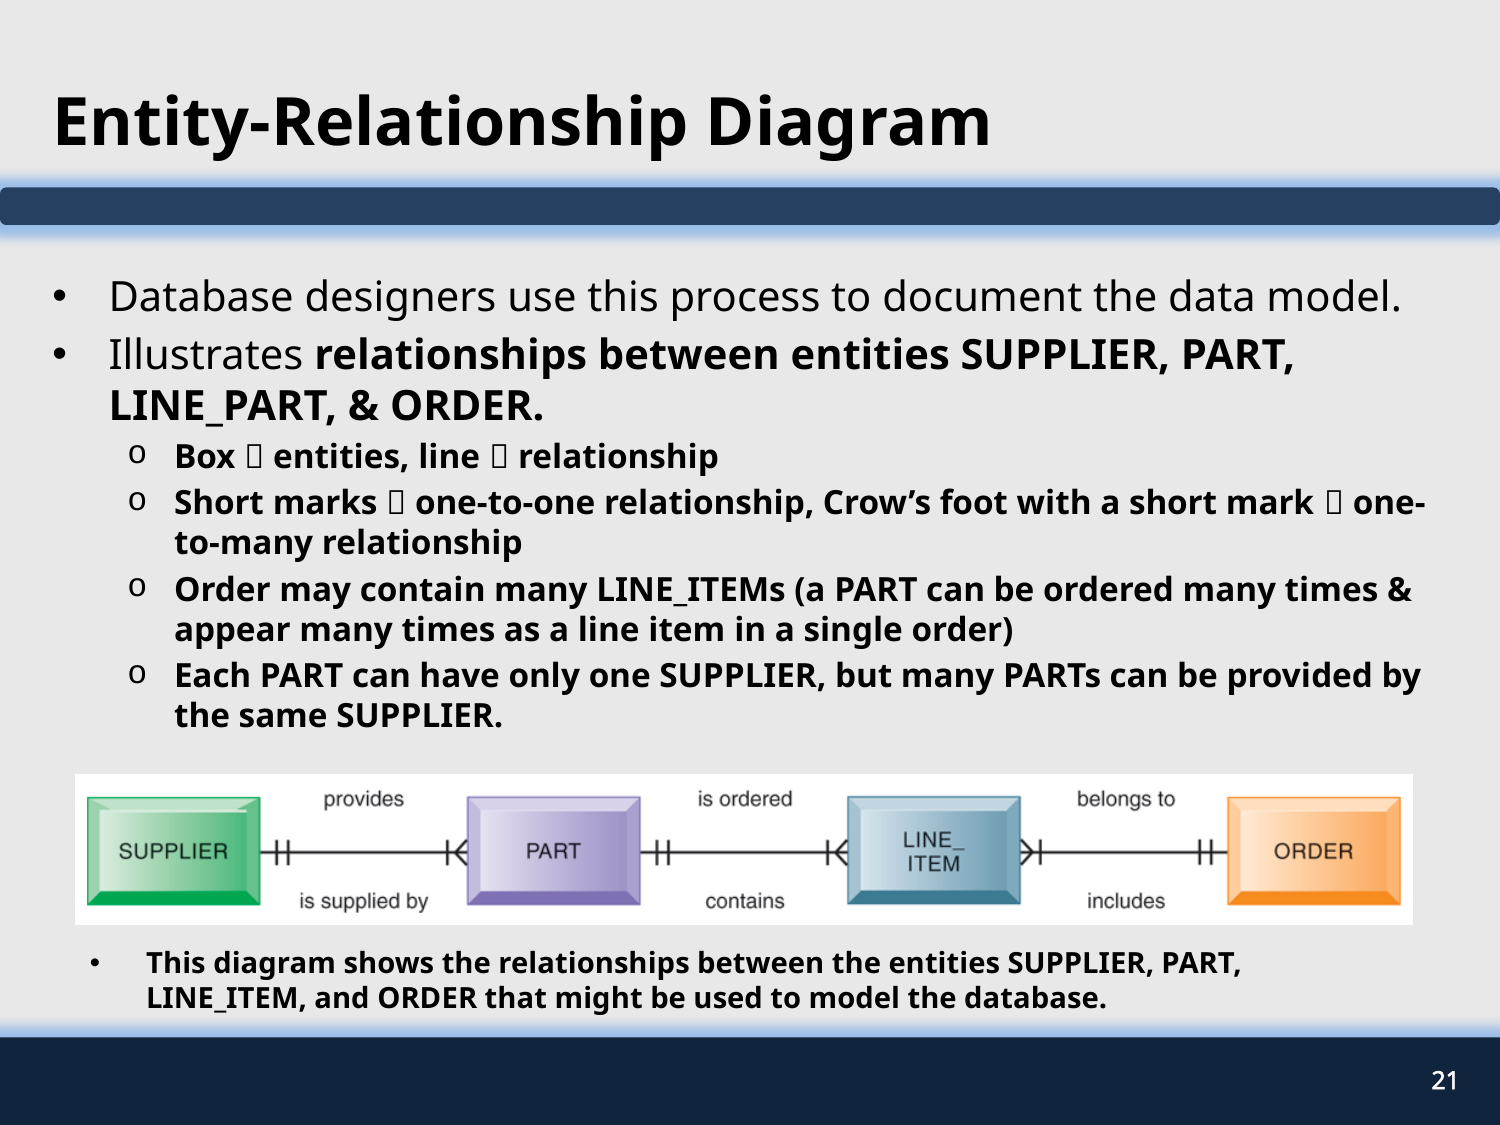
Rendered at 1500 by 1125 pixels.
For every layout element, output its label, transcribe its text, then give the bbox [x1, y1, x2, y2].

list Database designers use this process to document the data model. Illustrates relationships between entities SUPPLIER, PART, LINE_PART, & ORDER. Box  entities, line  relationship Short marks  one-to-one relationship, Crow’s foot with a short mark  one-to-many relationship Order may contain many LINE_ITEMs (a PART can be ordered many times & appear many times as a line item in a single order) Each PART can have only one SUPPLIER, but many PARTs can be provided by the same SUPPLIER. [37, 262, 1475, 1013]
slide_number 21 [1412, 1050, 1475, 1113]
text_box This diagram shows the relationships between the entities SUPPLIER, PART, LINE_ITEM, and ORDER that might be used to model the database. [74, 937, 1425, 1025]
title Entity-Relationship Diagram [37, 62, 1338, 176]
picture [74, 773, 1413, 926]
